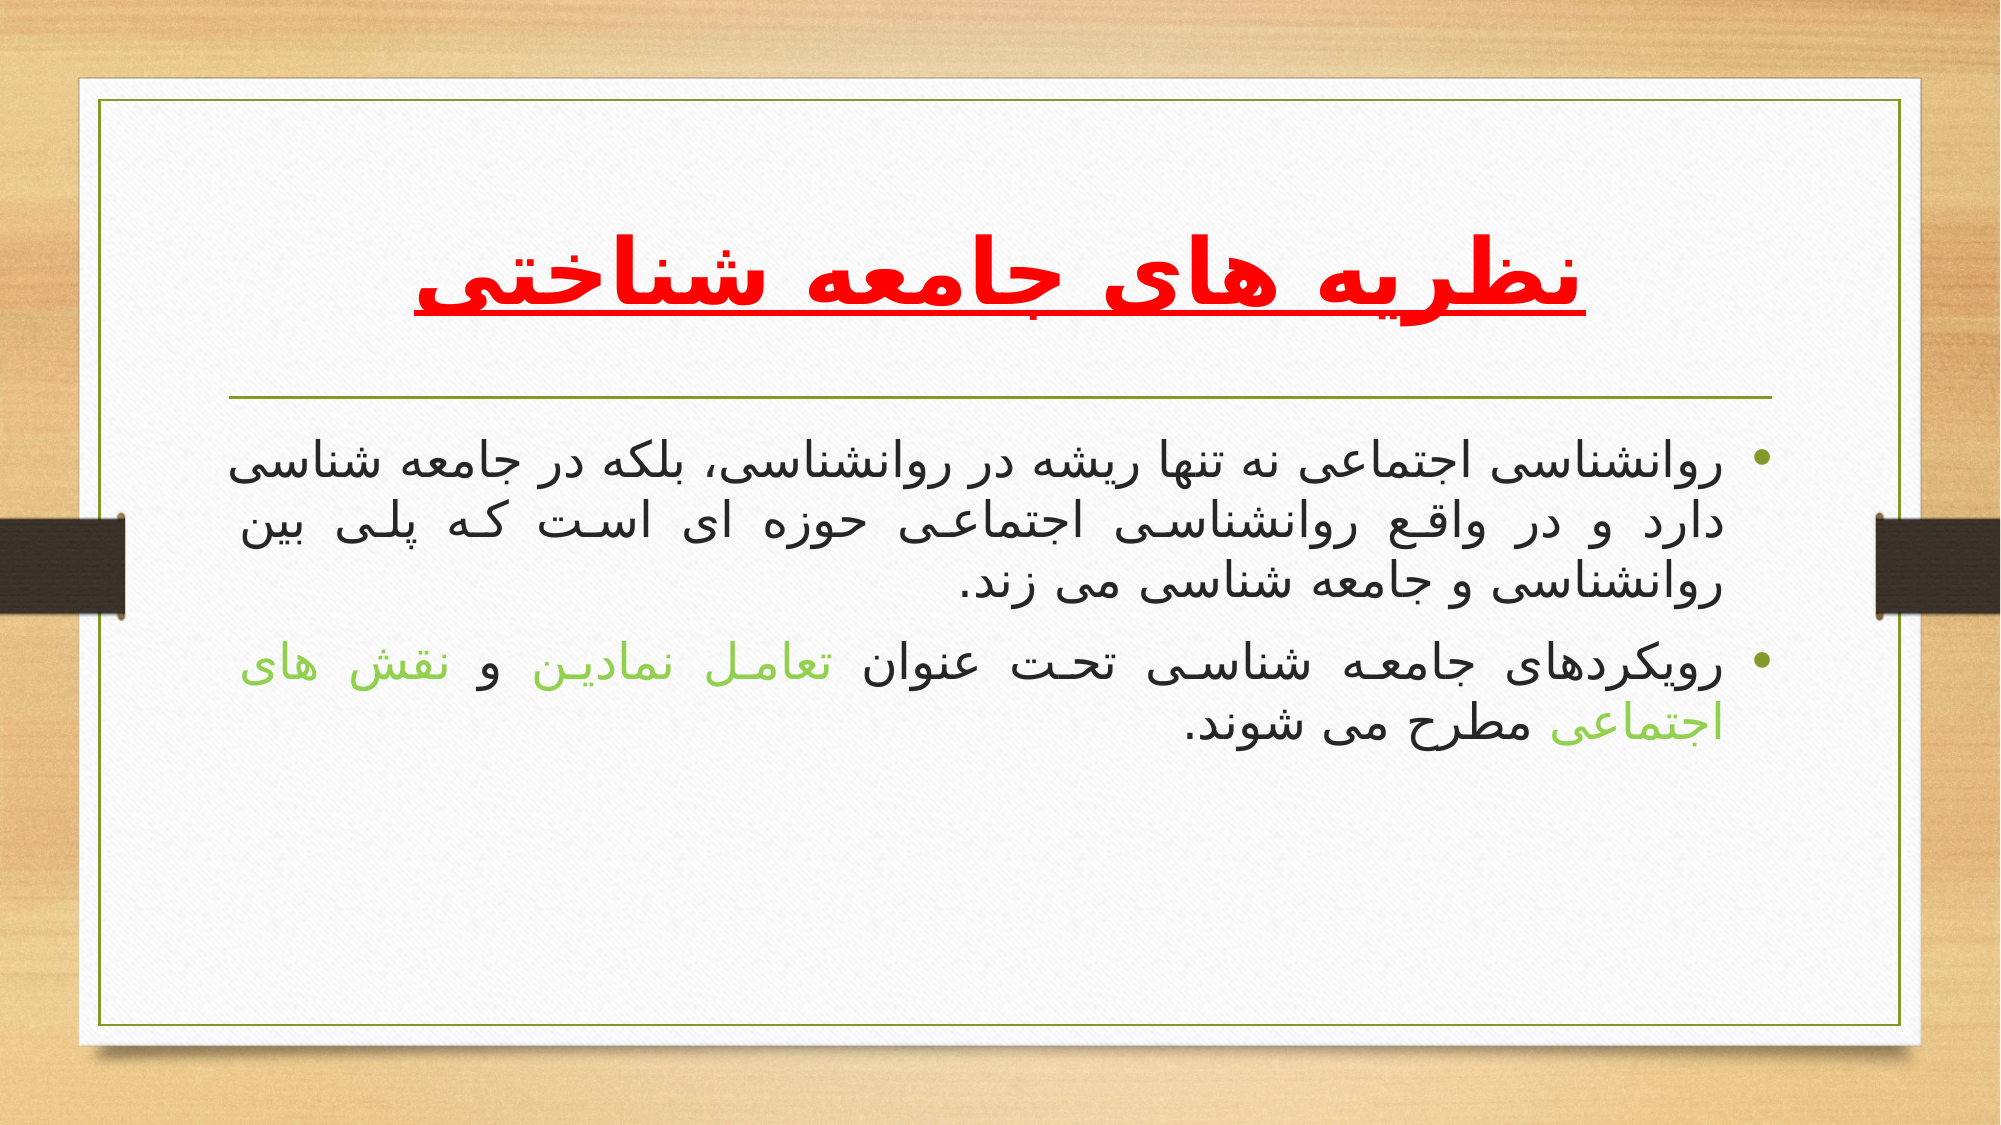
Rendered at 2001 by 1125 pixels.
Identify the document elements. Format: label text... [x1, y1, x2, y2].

title نظریه های جامعه شناختی [212, 161, 1788, 375]
picture [0, 0, 2001, 1125]
list روانشناسی اجتماعی نه تنها ریشه در روانشناسی، بلکه در جامعه شناسی دارد و در واقع روانشناسی اجتماعی حوزه ای است که پلی بین روانشناسی و جامعه شناسی می زند. رویکردهای جامعه شناسی تحت عنوان تعامل نمادین و نقش های اجتماعی مطرح می شوند. [212, 419, 1788, 964]
